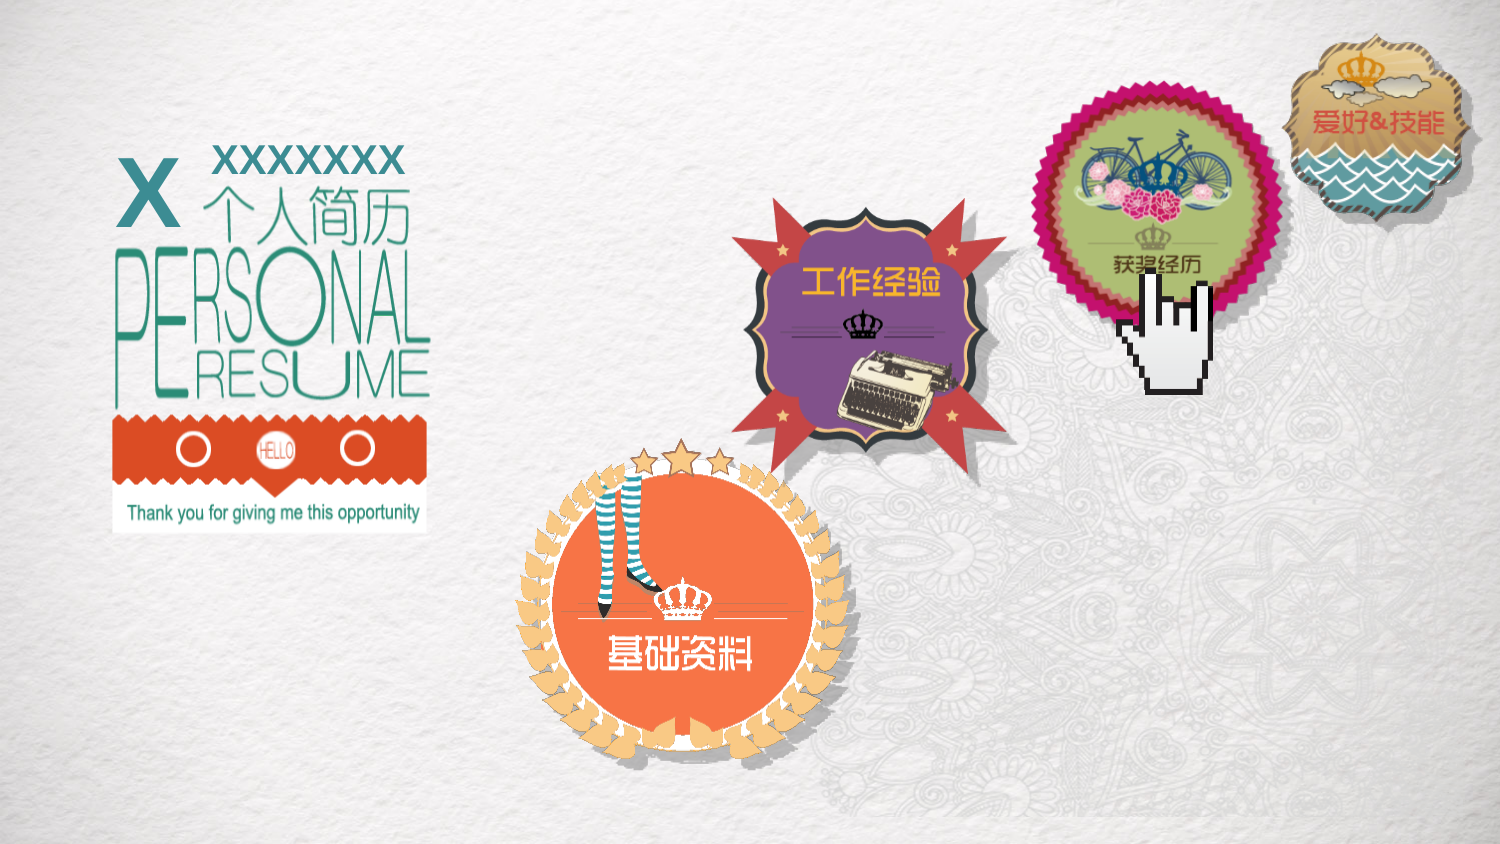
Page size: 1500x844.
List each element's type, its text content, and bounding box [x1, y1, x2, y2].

picture [0, 0, 1500, 844]
text_box X [100, 120, 110, 255]
